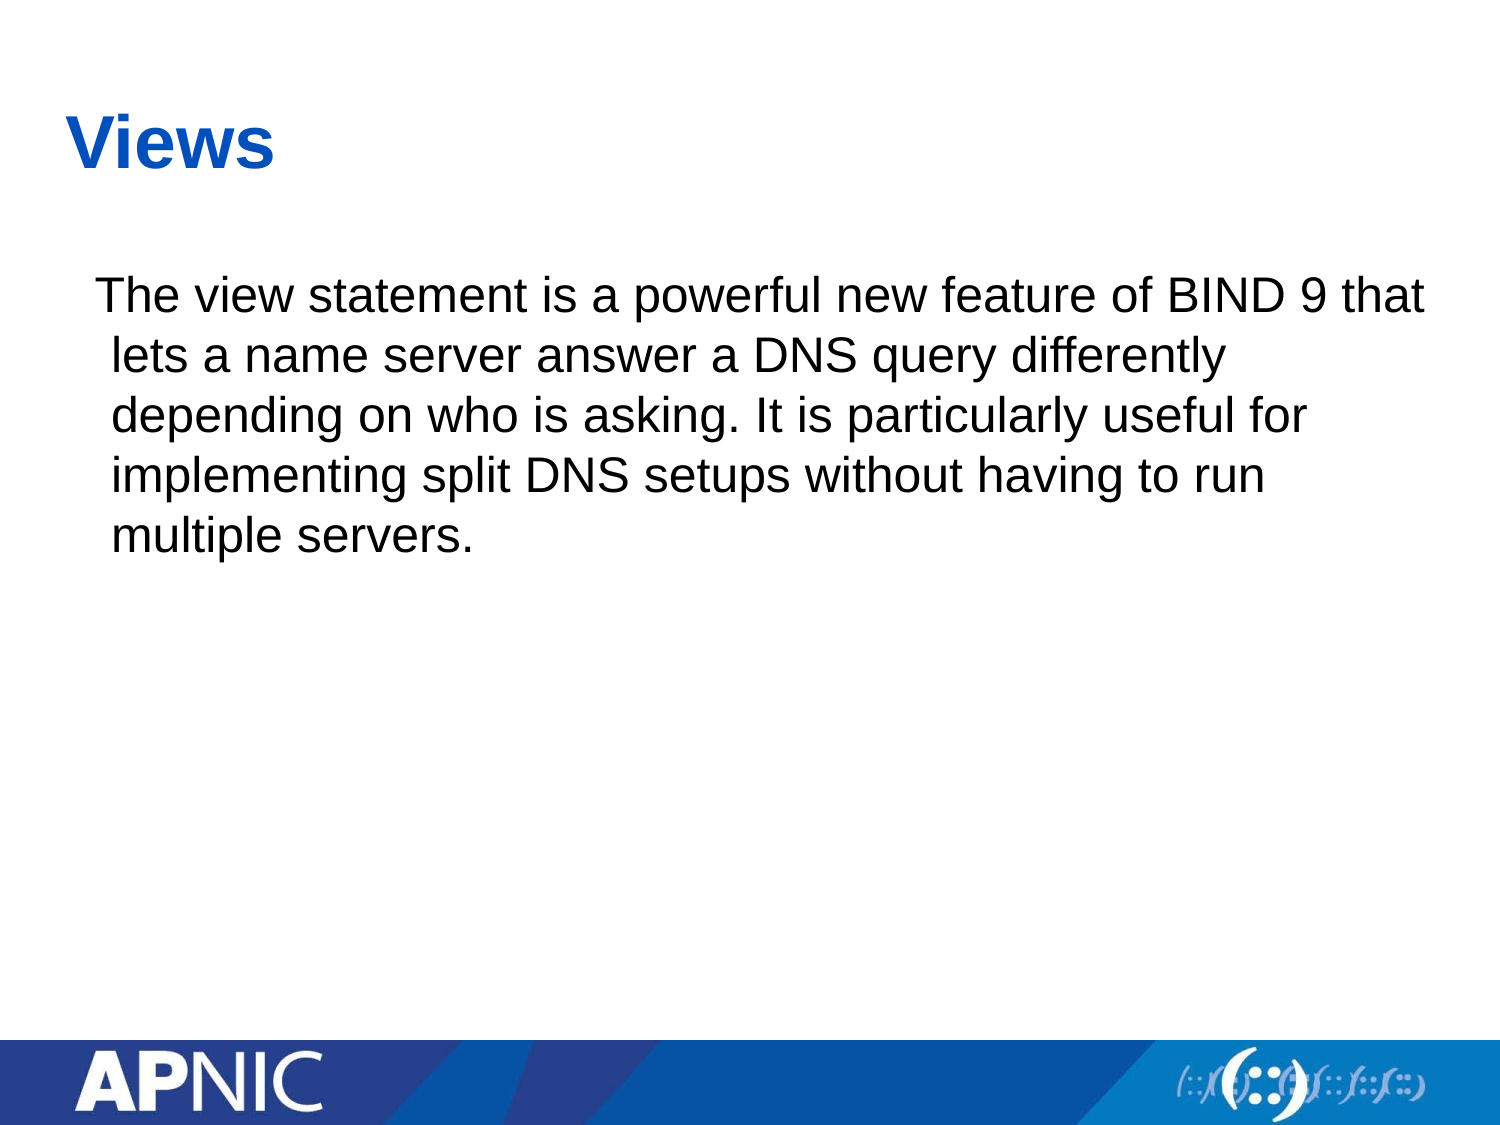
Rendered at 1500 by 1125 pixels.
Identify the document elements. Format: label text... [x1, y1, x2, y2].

list The view statement is a powerful new feature of BIND 9 that lets a name server answer a DNS query differently depending on who is asking. It is particularly useful for implementing split DNS setups without having to run multiple servers. [66, 262, 1437, 1012]
picture [0, 1040, 1500, 1125]
title Views [64, 45, 1436, 233]
